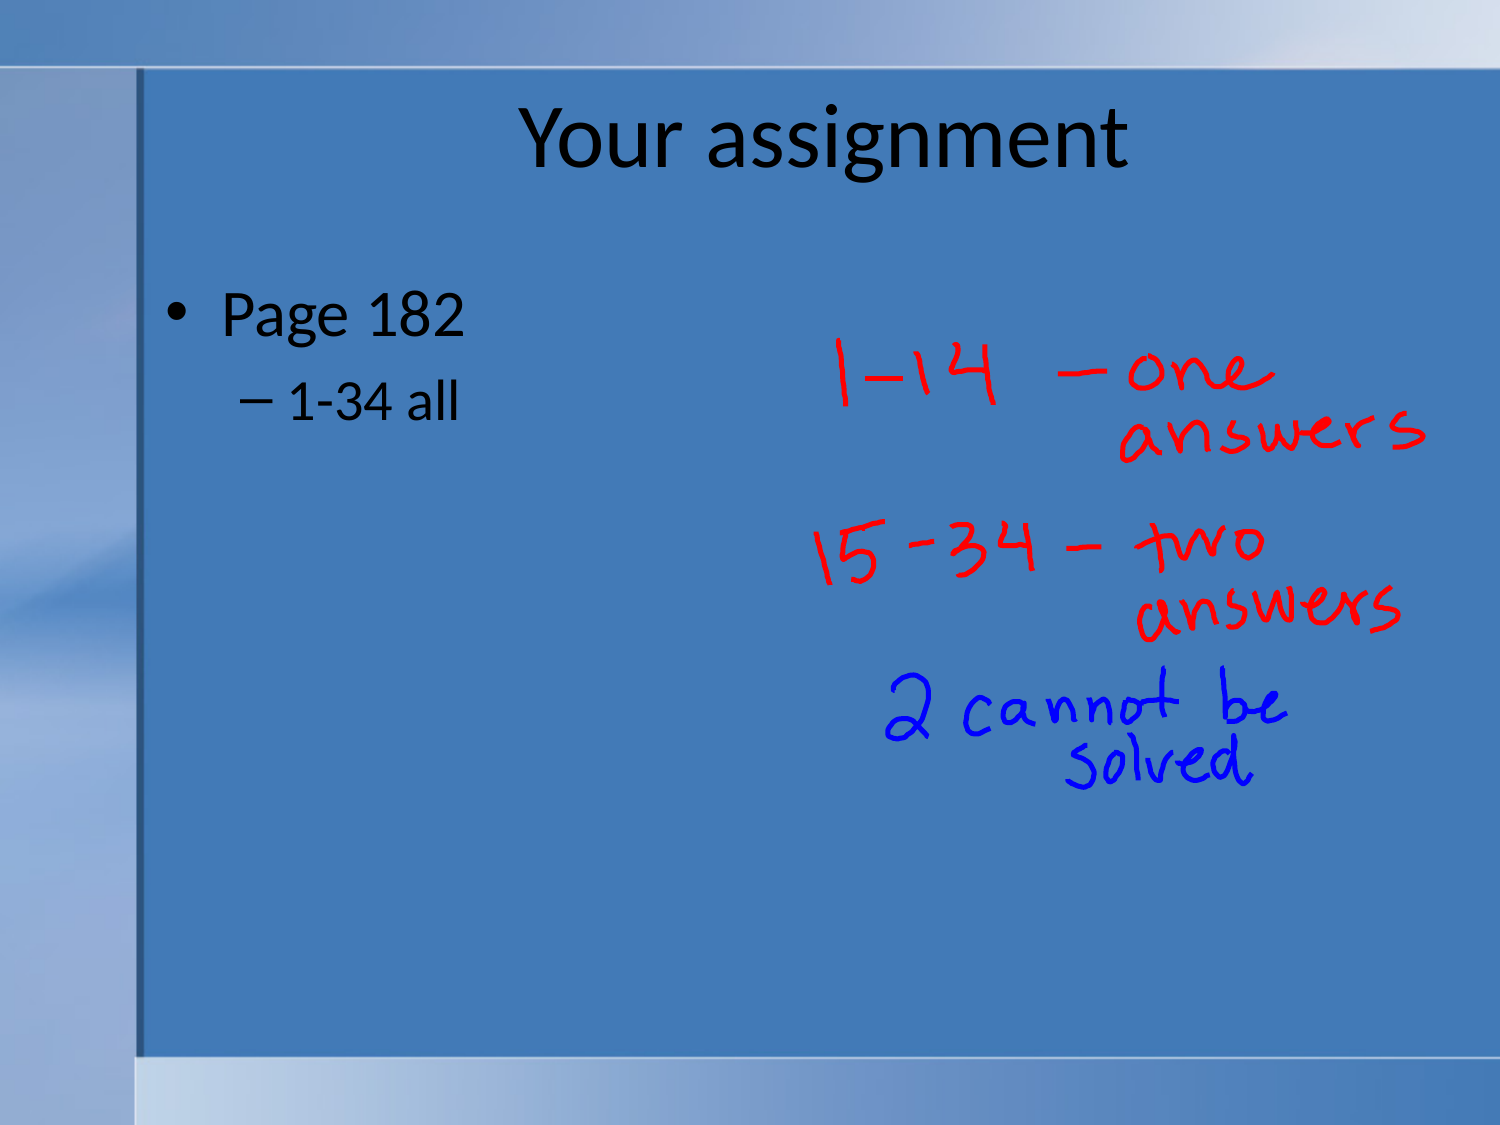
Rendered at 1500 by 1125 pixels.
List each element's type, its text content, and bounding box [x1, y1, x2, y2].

text_box [908, 540, 935, 547]
text_box [915, 351, 930, 395]
text_box [815, 531, 831, 586]
text_box [1155, 544, 1163, 572]
text_box [1066, 546, 1102, 550]
text_box [1369, 585, 1399, 633]
text_box [1227, 589, 1246, 628]
text_box [1057, 370, 1108, 375]
text_box [1138, 601, 1180, 641]
list Page 182 1-34 all [150, 262, 1500, 1005]
picture [0, 0, 1500, 1125]
text_box [999, 522, 1028, 547]
text_box [837, 339, 847, 407]
text_box [1234, 530, 1263, 559]
text_box [950, 523, 985, 576]
text_box [1130, 354, 1163, 389]
text_box [950, 343, 986, 374]
text_box [841, 533, 875, 583]
text_box [839, 520, 885, 534]
text_box [1024, 523, 1034, 571]
text_box [984, 344, 995, 405]
text_box [1252, 586, 1293, 621]
text_box [1258, 420, 1298, 451]
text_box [887, 667, 1288, 788]
text_box [1171, 357, 1274, 389]
text_box [1167, 421, 1210, 452]
text_box [1299, 418, 1341, 447]
text_box [1151, 523, 1158, 538]
text_box [1135, 526, 1226, 559]
title Your assignment [150, 37, 1500, 225]
text_box [1301, 588, 1368, 624]
text_box [1121, 425, 1163, 462]
text_box [1391, 412, 1424, 448]
text_box [1346, 416, 1375, 447]
text_box [1220, 420, 1249, 453]
text_box [1180, 600, 1218, 630]
